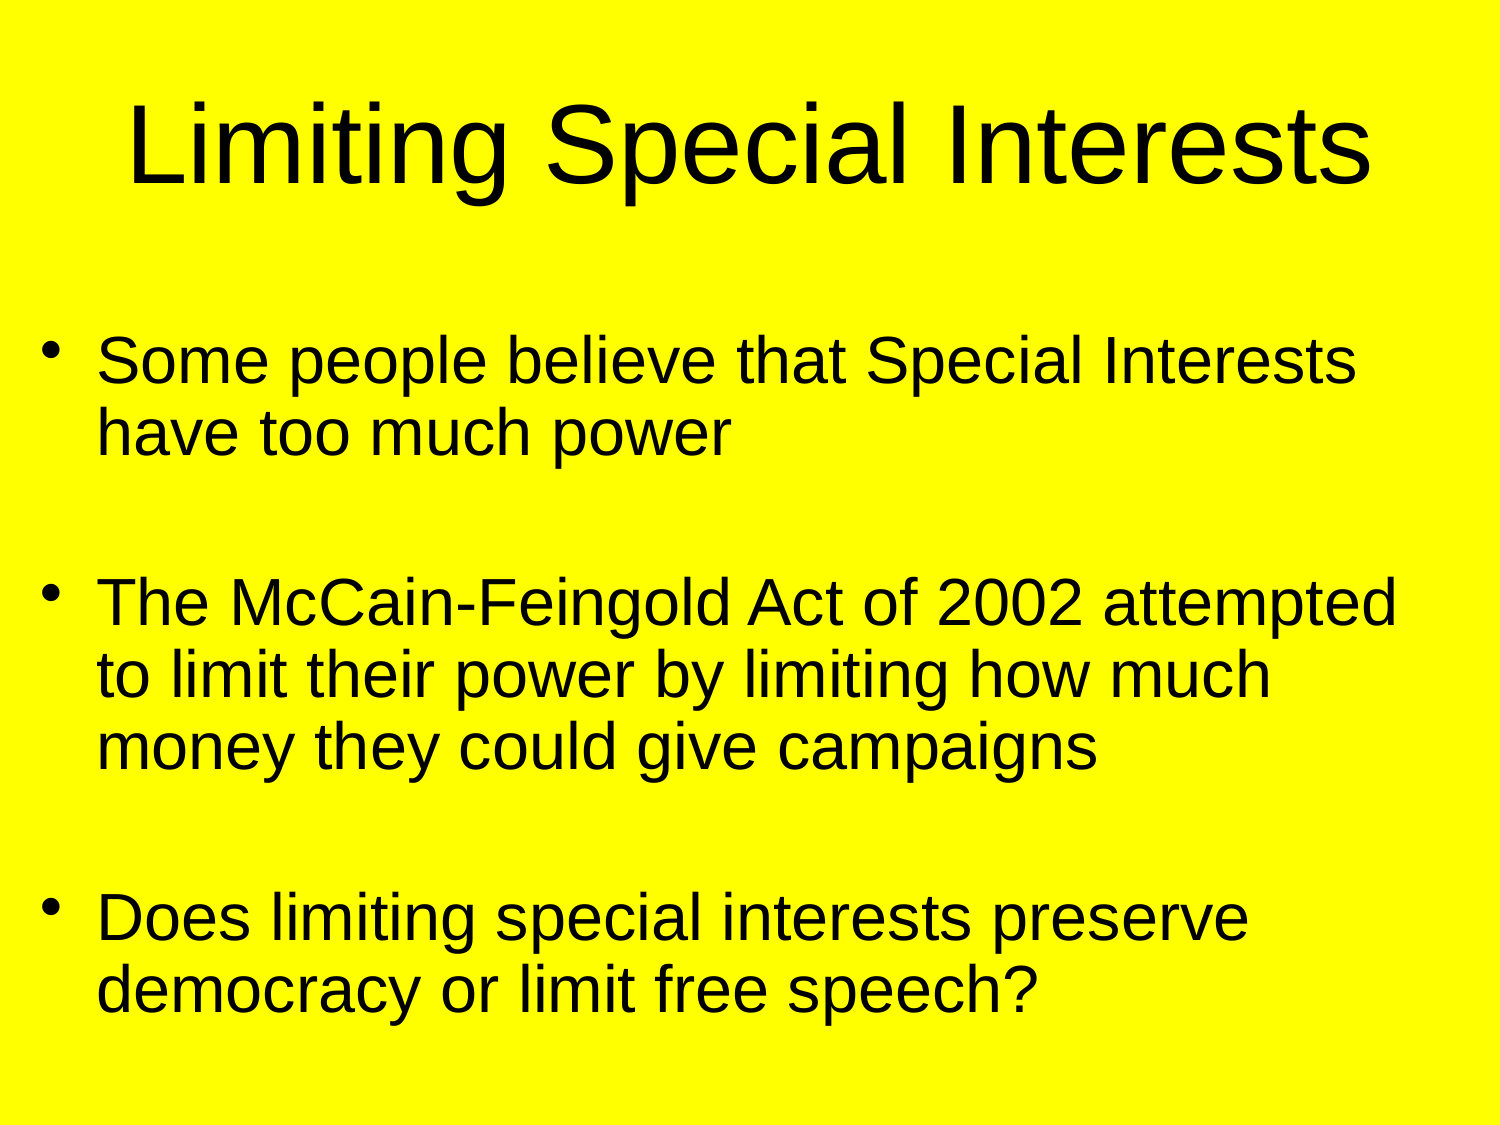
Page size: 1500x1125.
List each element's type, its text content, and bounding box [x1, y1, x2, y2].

title Limiting Special Interests [75, 45, 1425, 224]
list Some people believe that Special Interests have too much power The McCain-Feingold Act of 2002 attempted to limit their power by limiting how much money they could give campaigns Does limiting special interests preserve democracy or limit free speech? [24, 224, 1438, 1088]
